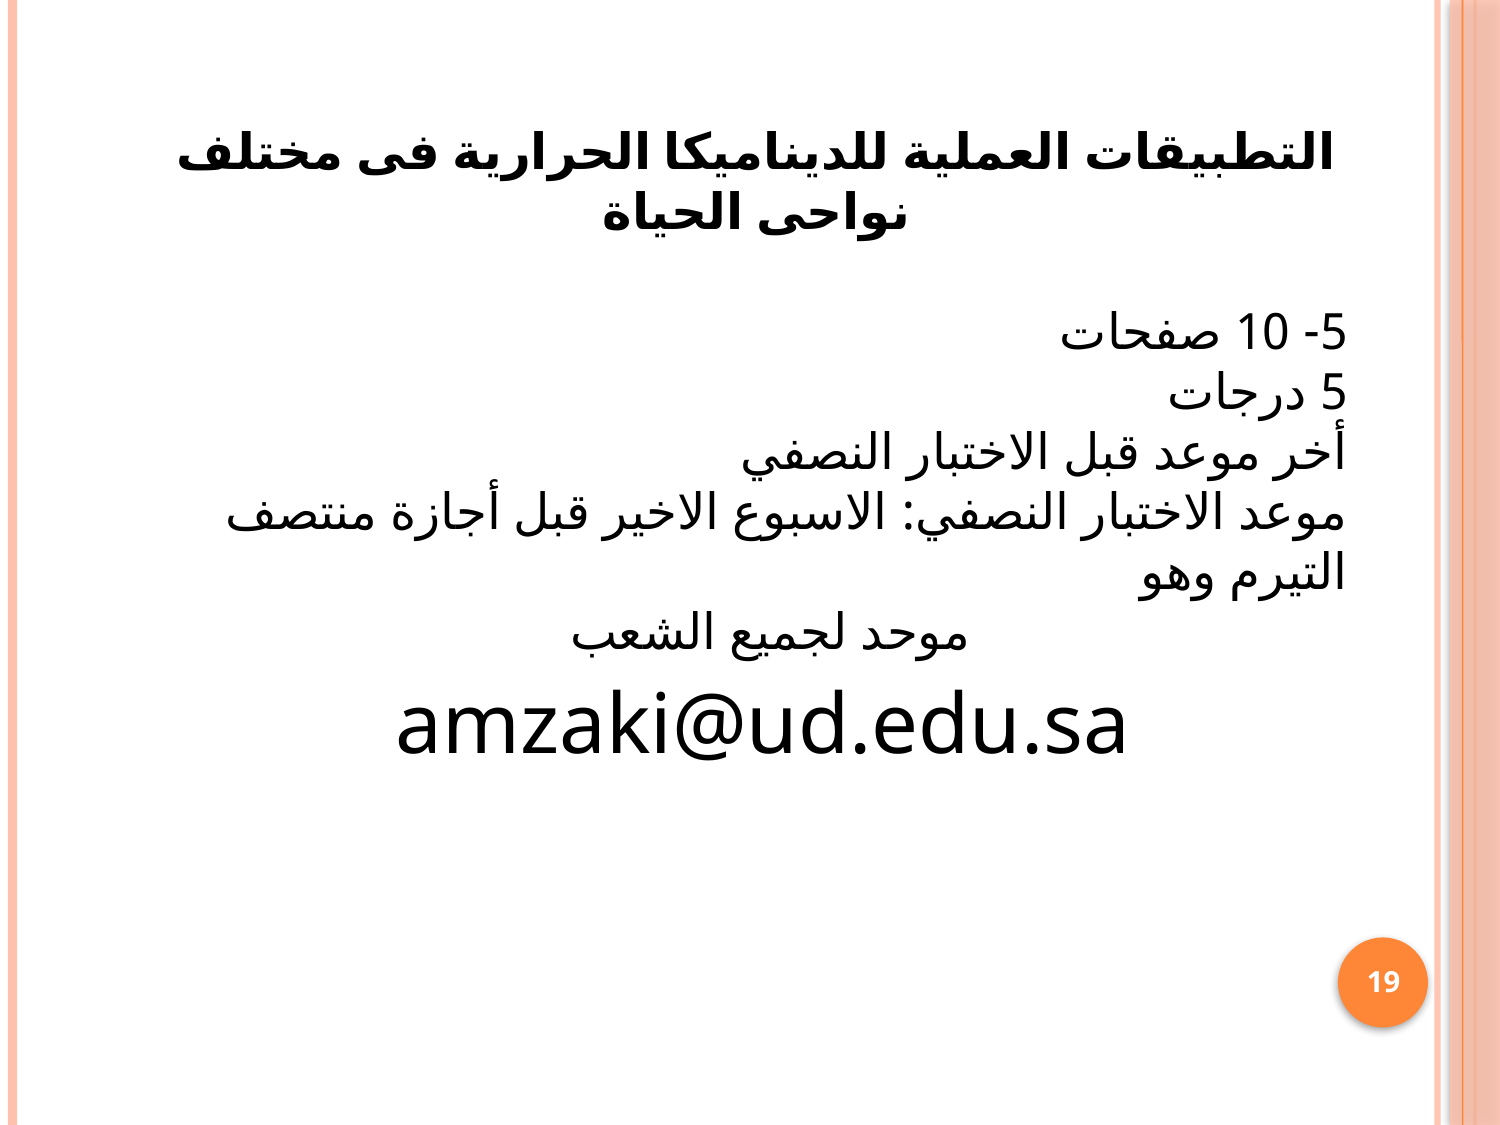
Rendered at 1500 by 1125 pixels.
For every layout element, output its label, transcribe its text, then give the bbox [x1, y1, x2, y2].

slide_number 19 [1333, 940, 1434, 1027]
text_box amzaki@ud.edu.sa [381, 668, 1146, 778]
text_box التطبيقات العملية للديناميكا الحرارية فى مختلف نواحى الحياة 5- 10 صفحات 5 درجات أخر موعد قبل الاختبار النصفي موعد الاختبار النصفي: الاسبوع الاخير قبل أجازة منتصف التيرم وهو موحد لجميع الشعب [149, 112, 1363, 668]
